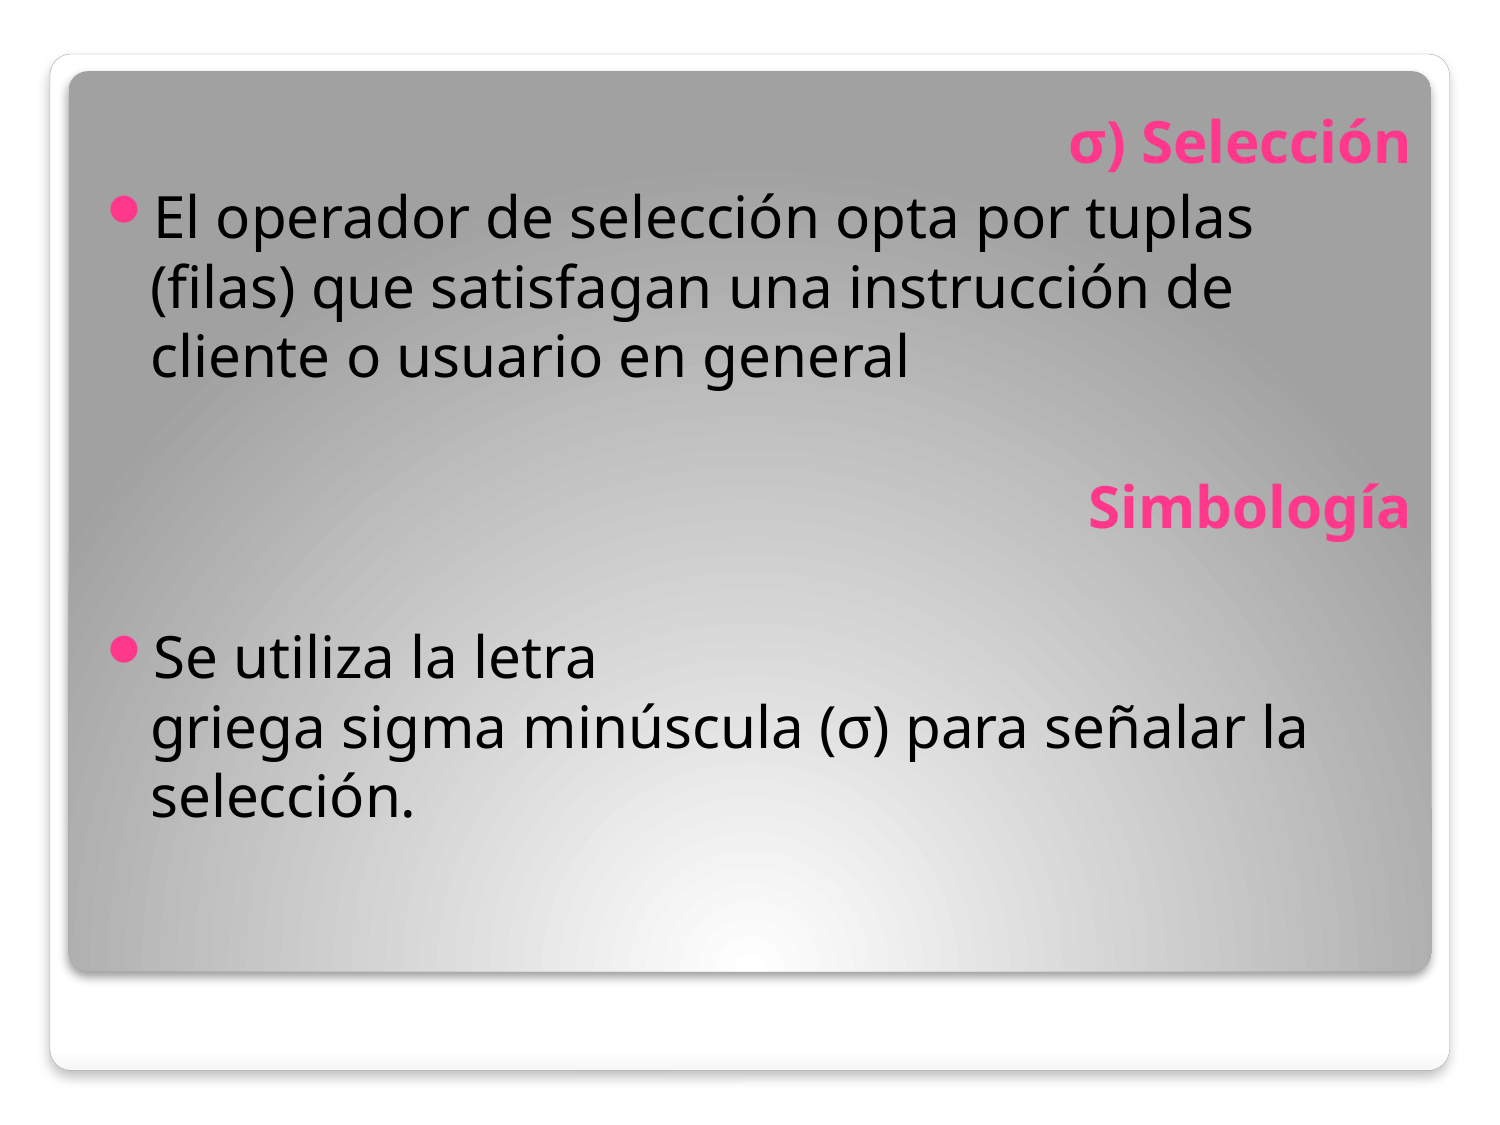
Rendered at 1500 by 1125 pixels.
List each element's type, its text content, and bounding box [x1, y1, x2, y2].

list σ) Selección El operador de selección opta por tuplas (filas) que satisfagan una instrucción de cliente o usuario en general Simbología Se utiliza la letra griega sigma minúscula (σ) para señalar la selección. [76, 90, 1427, 1076]
